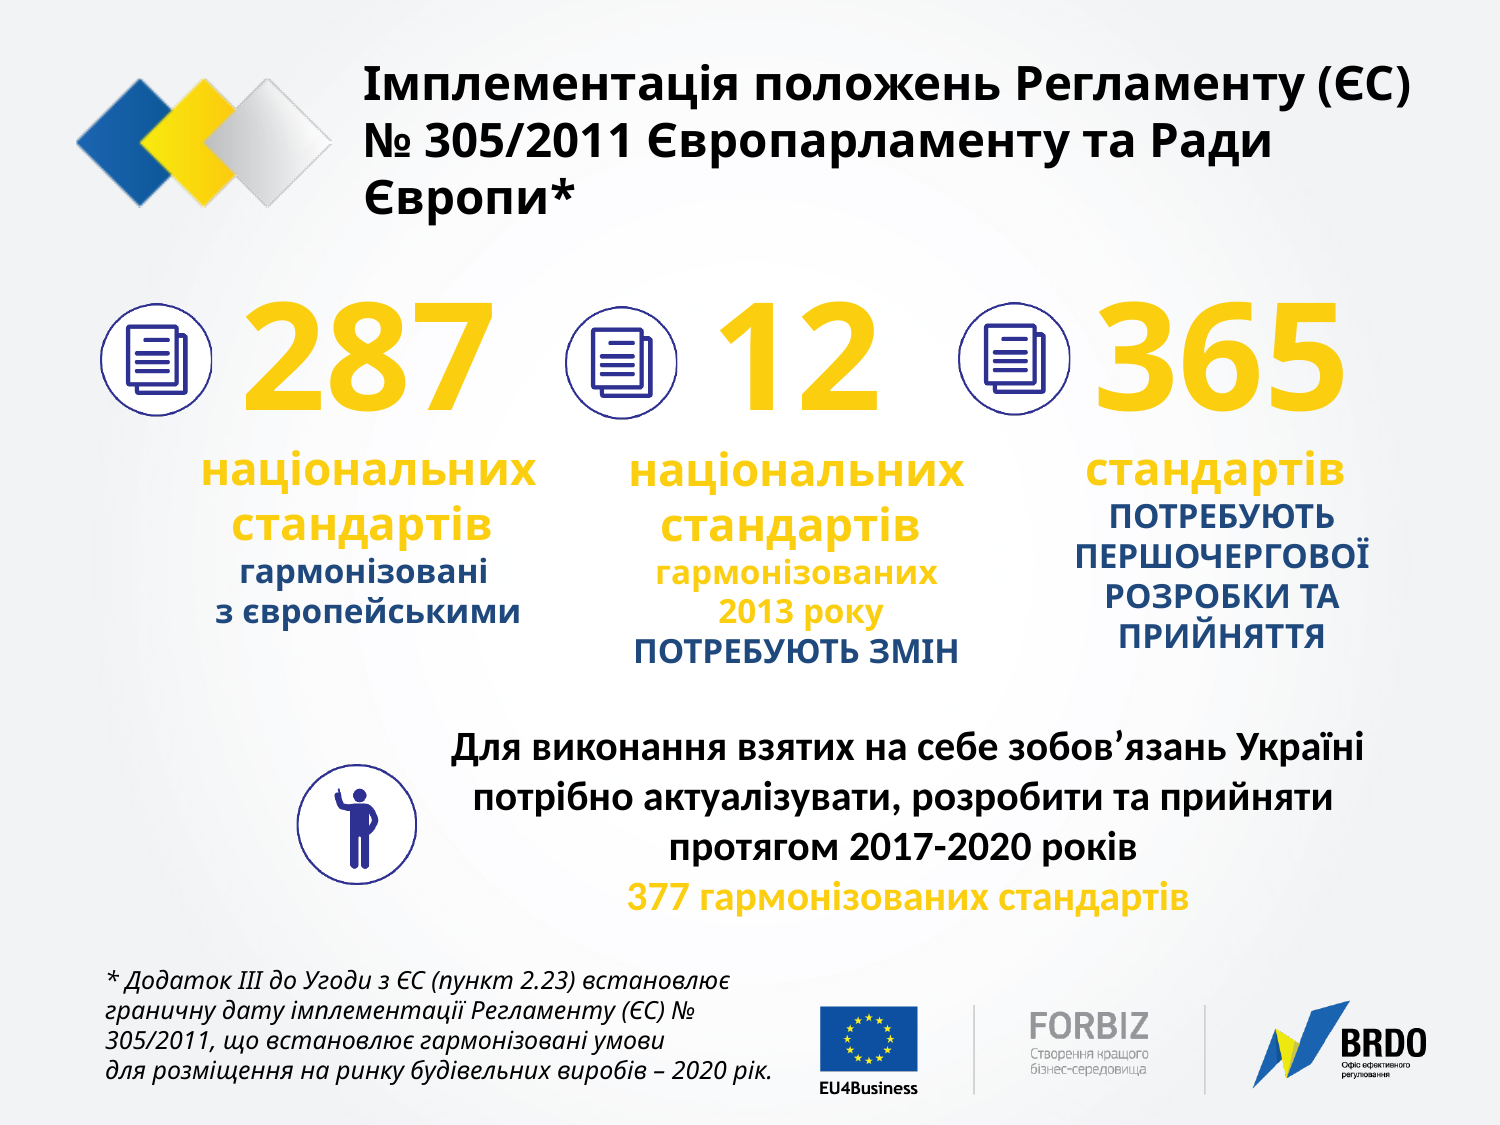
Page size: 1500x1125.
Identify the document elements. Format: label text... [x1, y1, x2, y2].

text_box 287 національних стандартів гармонізовані з європейськими [155, 252, 582, 638]
text_box * Додаток III до Угоди з ЄС (пункт 2.23) встановлює граничну дату імплементації Регламенту (ЄС) № 305/2011, що встановлює гармонізовані умови для розміщення на ринку будівельних виробів – 2020 рік. [90, 956, 805, 1092]
picture [0, 0, 1500, 1125]
text_box 365 стандартів ПОТРЕБУЮТЬ ПЕРШОЧЕРГОВОЇ РОЗРОБКИ ТА ПРИЙНЯТТЯ [989, 252, 1455, 663]
text_box 12 національних стандартів гармонізованих 2013 року ПОТРЕБУЮТЬ ЗМІН [584, 253, 1010, 678]
text_box Для виконання взятих на себе зобов’язань Україні потрібно актуалізувати, розробити та прийняти протягом 2017-2020 років 377 гармонізованих стандартів [362, 711, 1455, 927]
title Імплементація положень Регламенту (ЄС) № 305/2011 Європарламенту та Ради Європи* [348, 45, 1500, 233]
